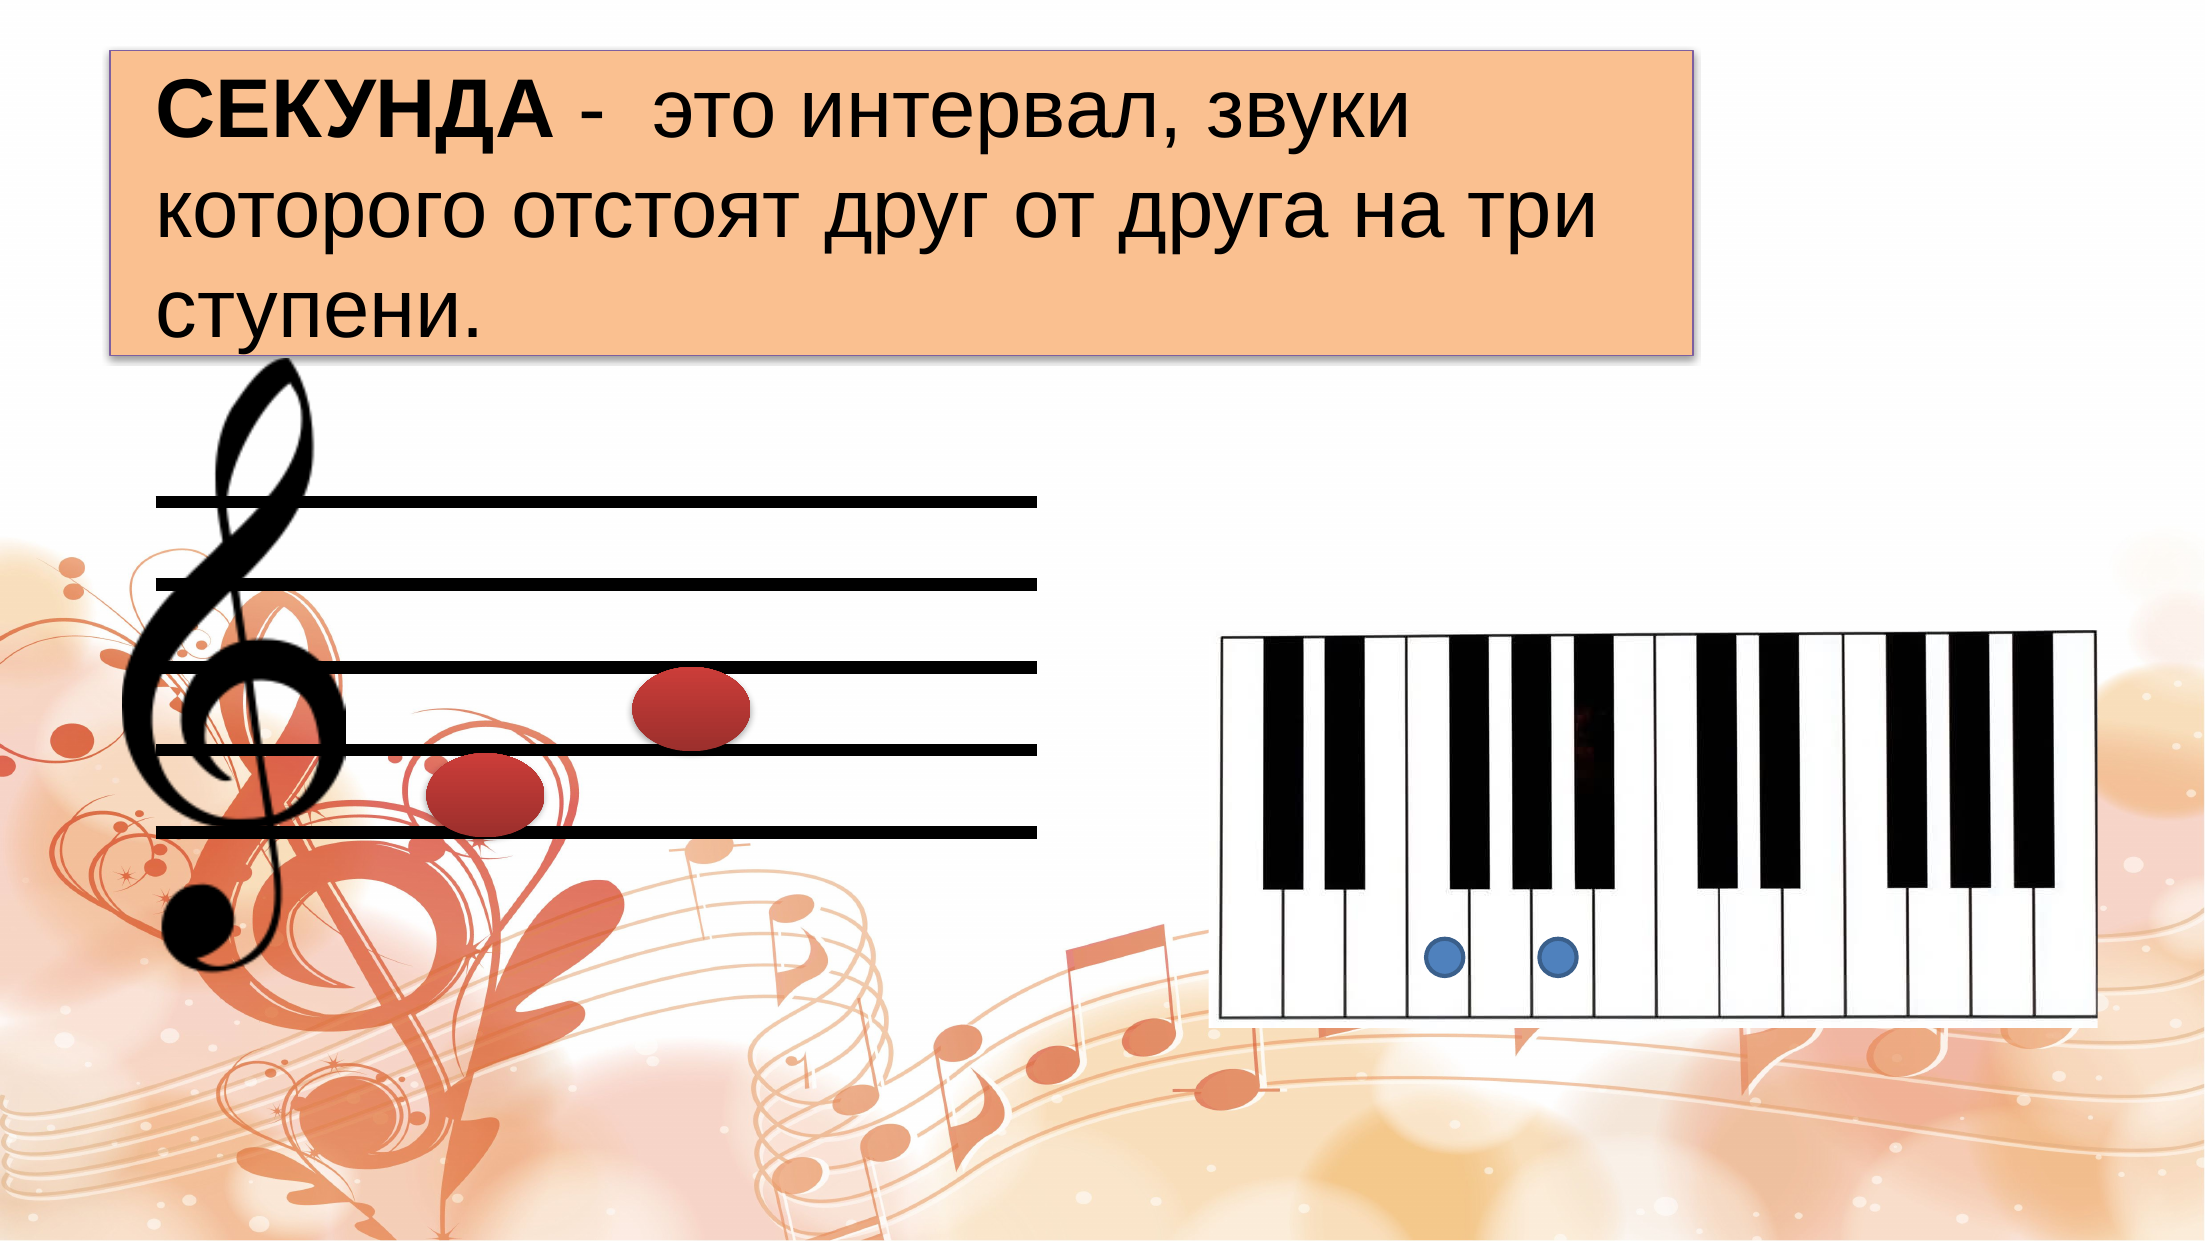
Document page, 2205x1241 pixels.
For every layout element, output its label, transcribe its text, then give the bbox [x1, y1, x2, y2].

picture [0, 0, 2205, 1241]
text_box [109, 50, 1694, 356]
text_box [426, 759, 545, 832]
text_box [632, 676, 751, 749]
title СЕКУНДА - это интервал, звуки которого отстоят друг от друга на три ступени. [155, 89, 1764, 320]
